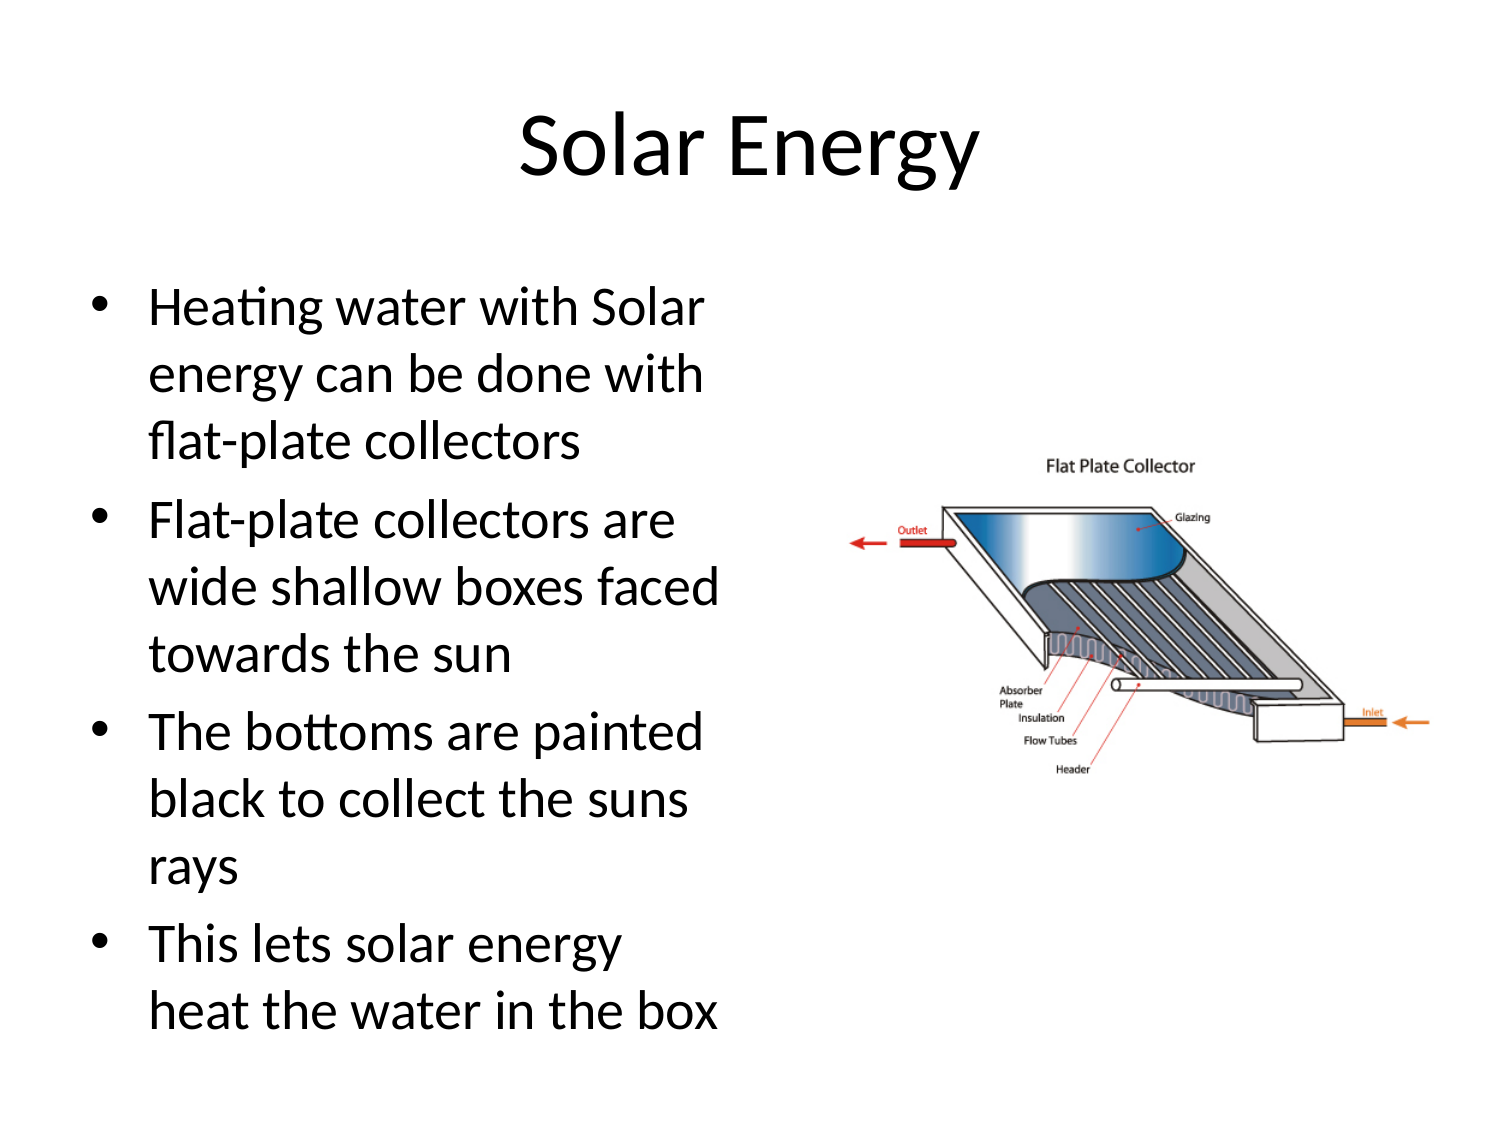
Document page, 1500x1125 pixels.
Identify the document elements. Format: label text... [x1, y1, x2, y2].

list Heating water with Solar energy can be done with flat-plate collectors Flat-plate collectors are wide shallow boxes faced towards the sun The bottoms are painted black to collect the suns rays This lets solar energy heat the water in the box [75, 262, 738, 1088]
title Solar Energy [75, 45, 1425, 233]
picture [837, 437, 1438, 807]
